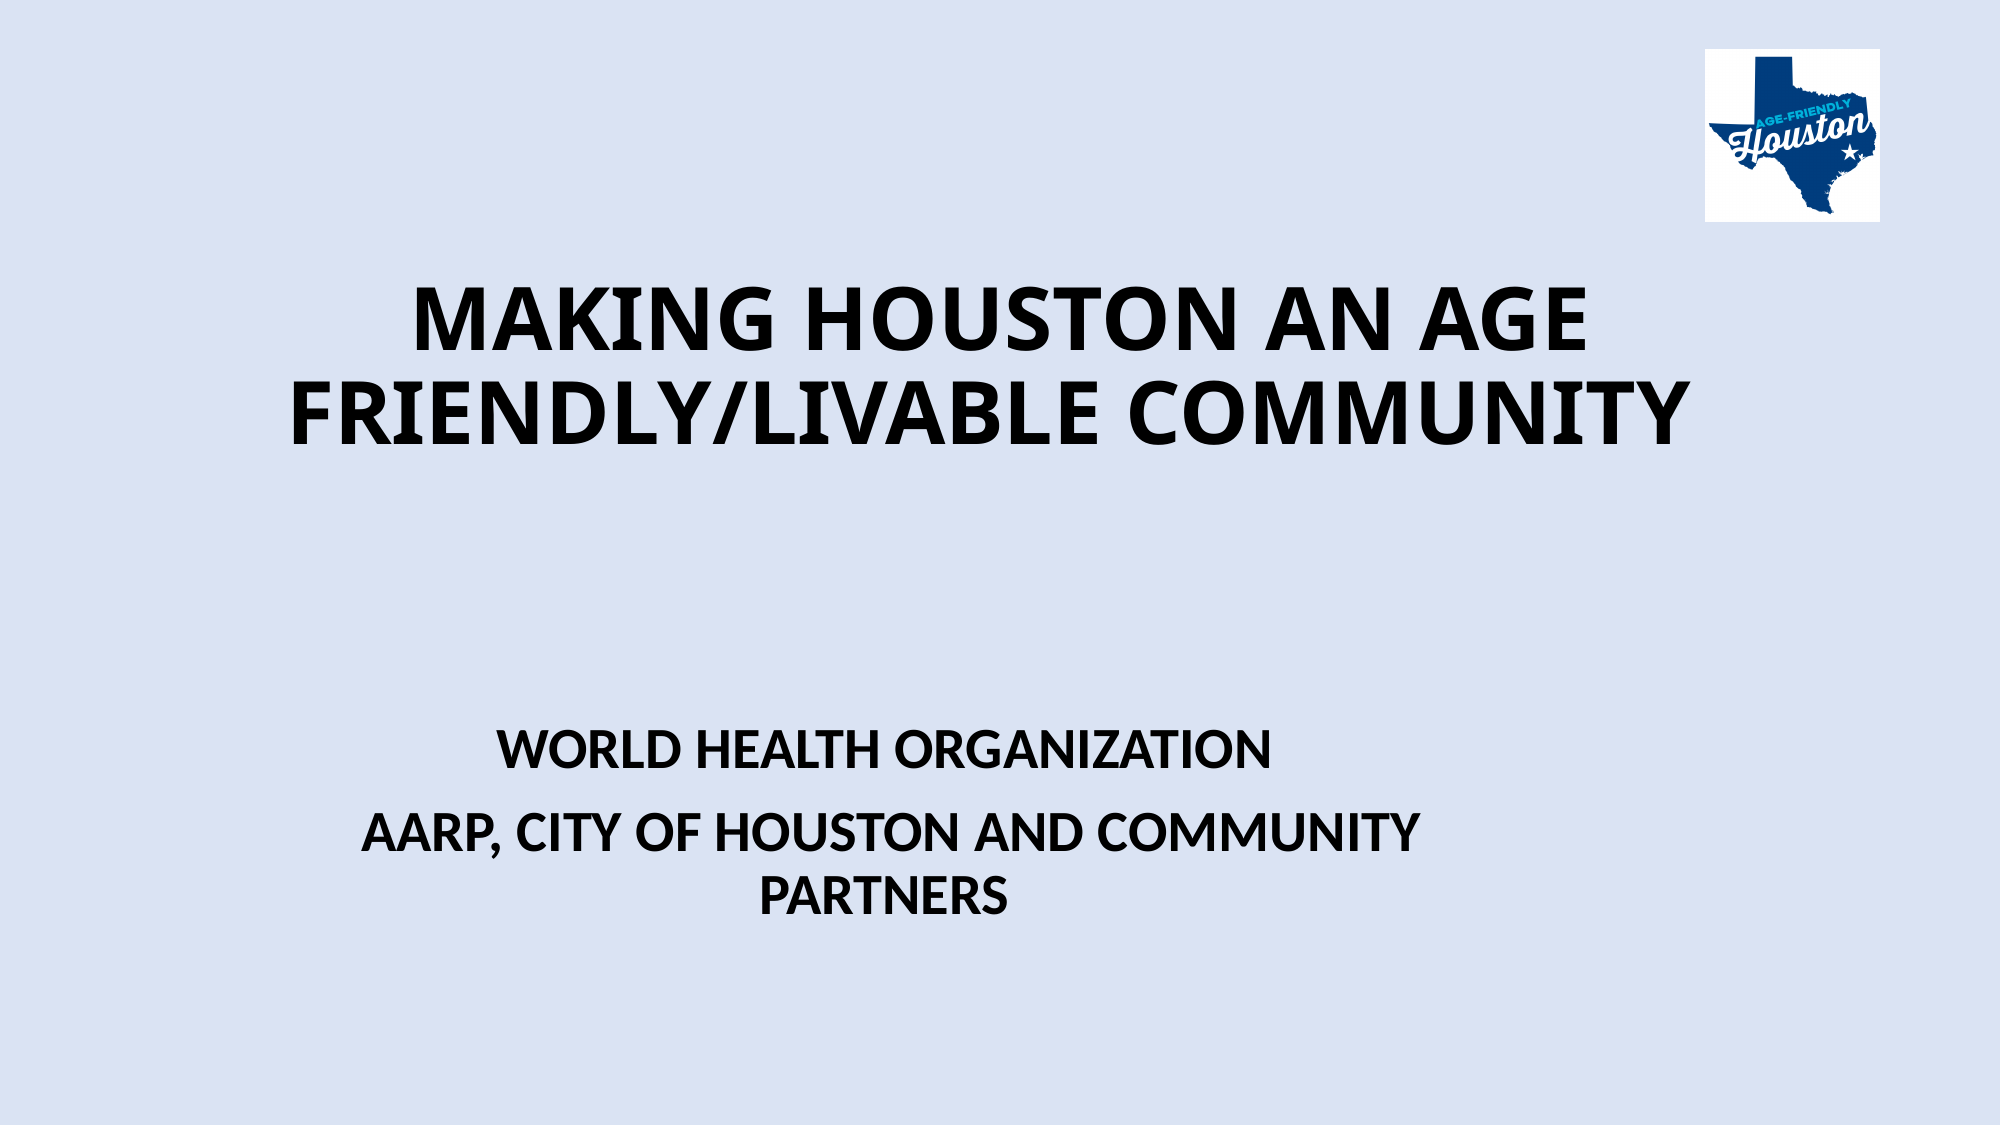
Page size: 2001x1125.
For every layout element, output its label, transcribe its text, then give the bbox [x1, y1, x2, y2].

subtitle WORLD HEALTH ORGANIZATION AARP, CITY OF HOUSTON AND COMMUNITY PARTNERS [247, 710, 1522, 970]
title MAKING HOUSTON AN AGE FRIENDLY/LIVABLE COMMUNITY [249, 184, 1750, 576]
picture [1705, 49, 1880, 222]
